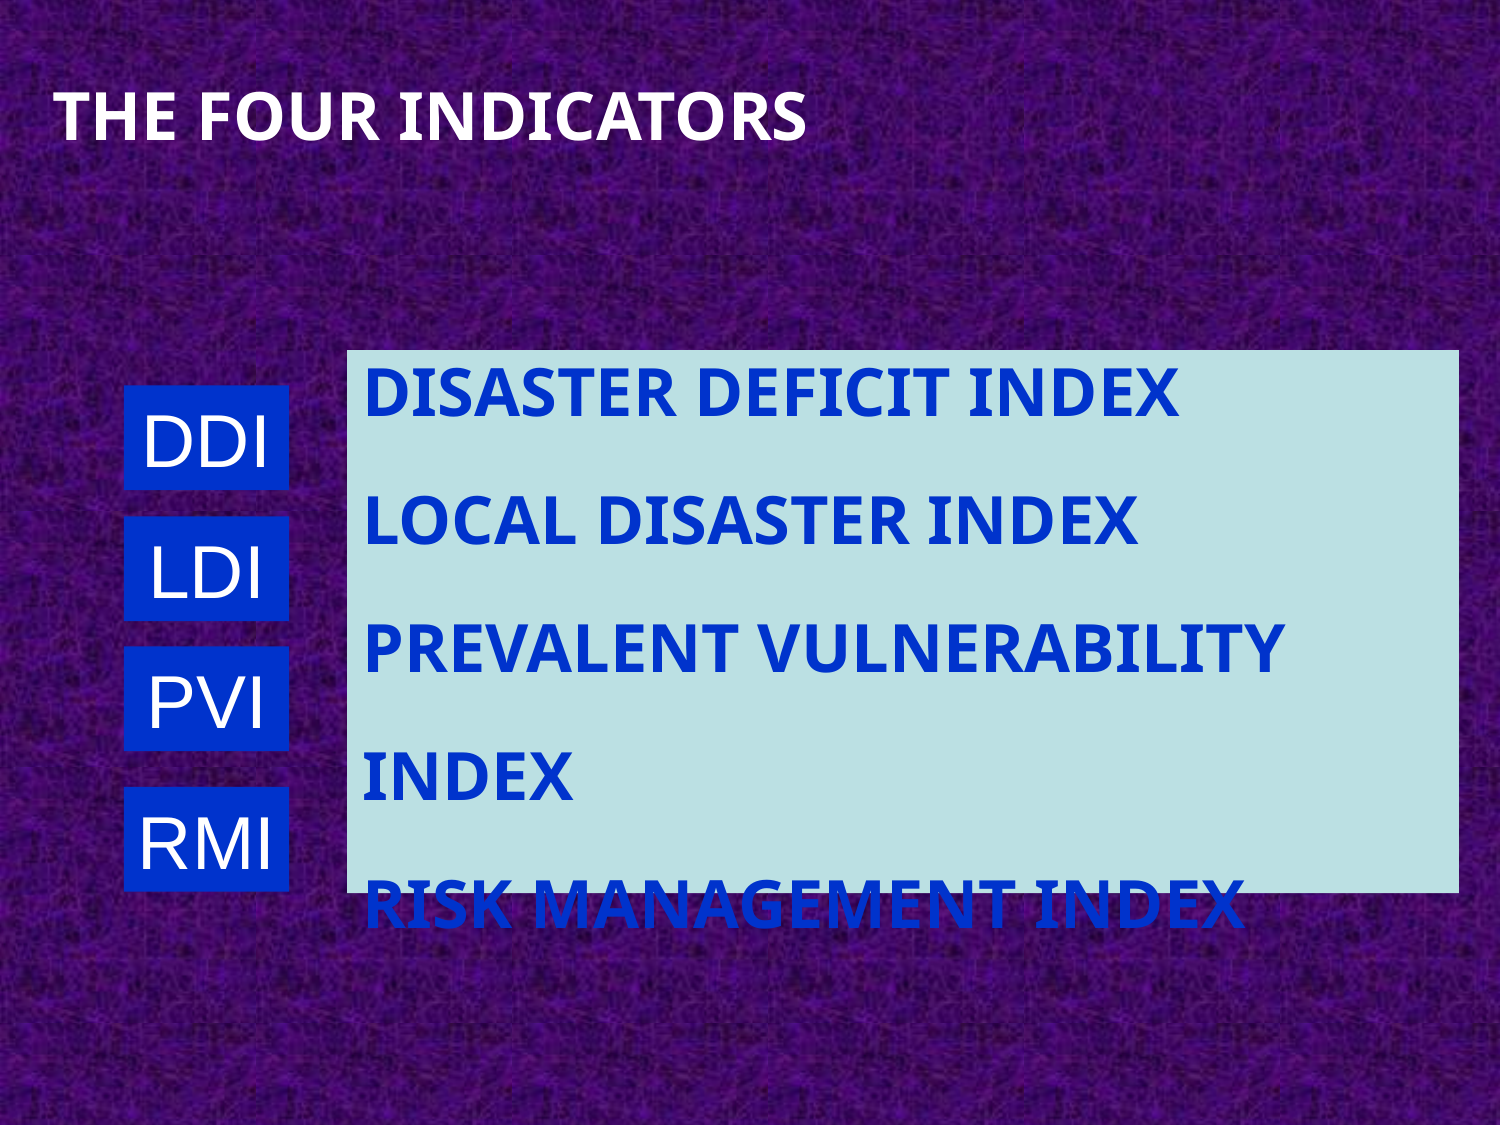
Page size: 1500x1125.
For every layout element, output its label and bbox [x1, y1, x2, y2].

picture [0, 0, 1500, 1125]
text_box [37, 65, 1459, 894]
